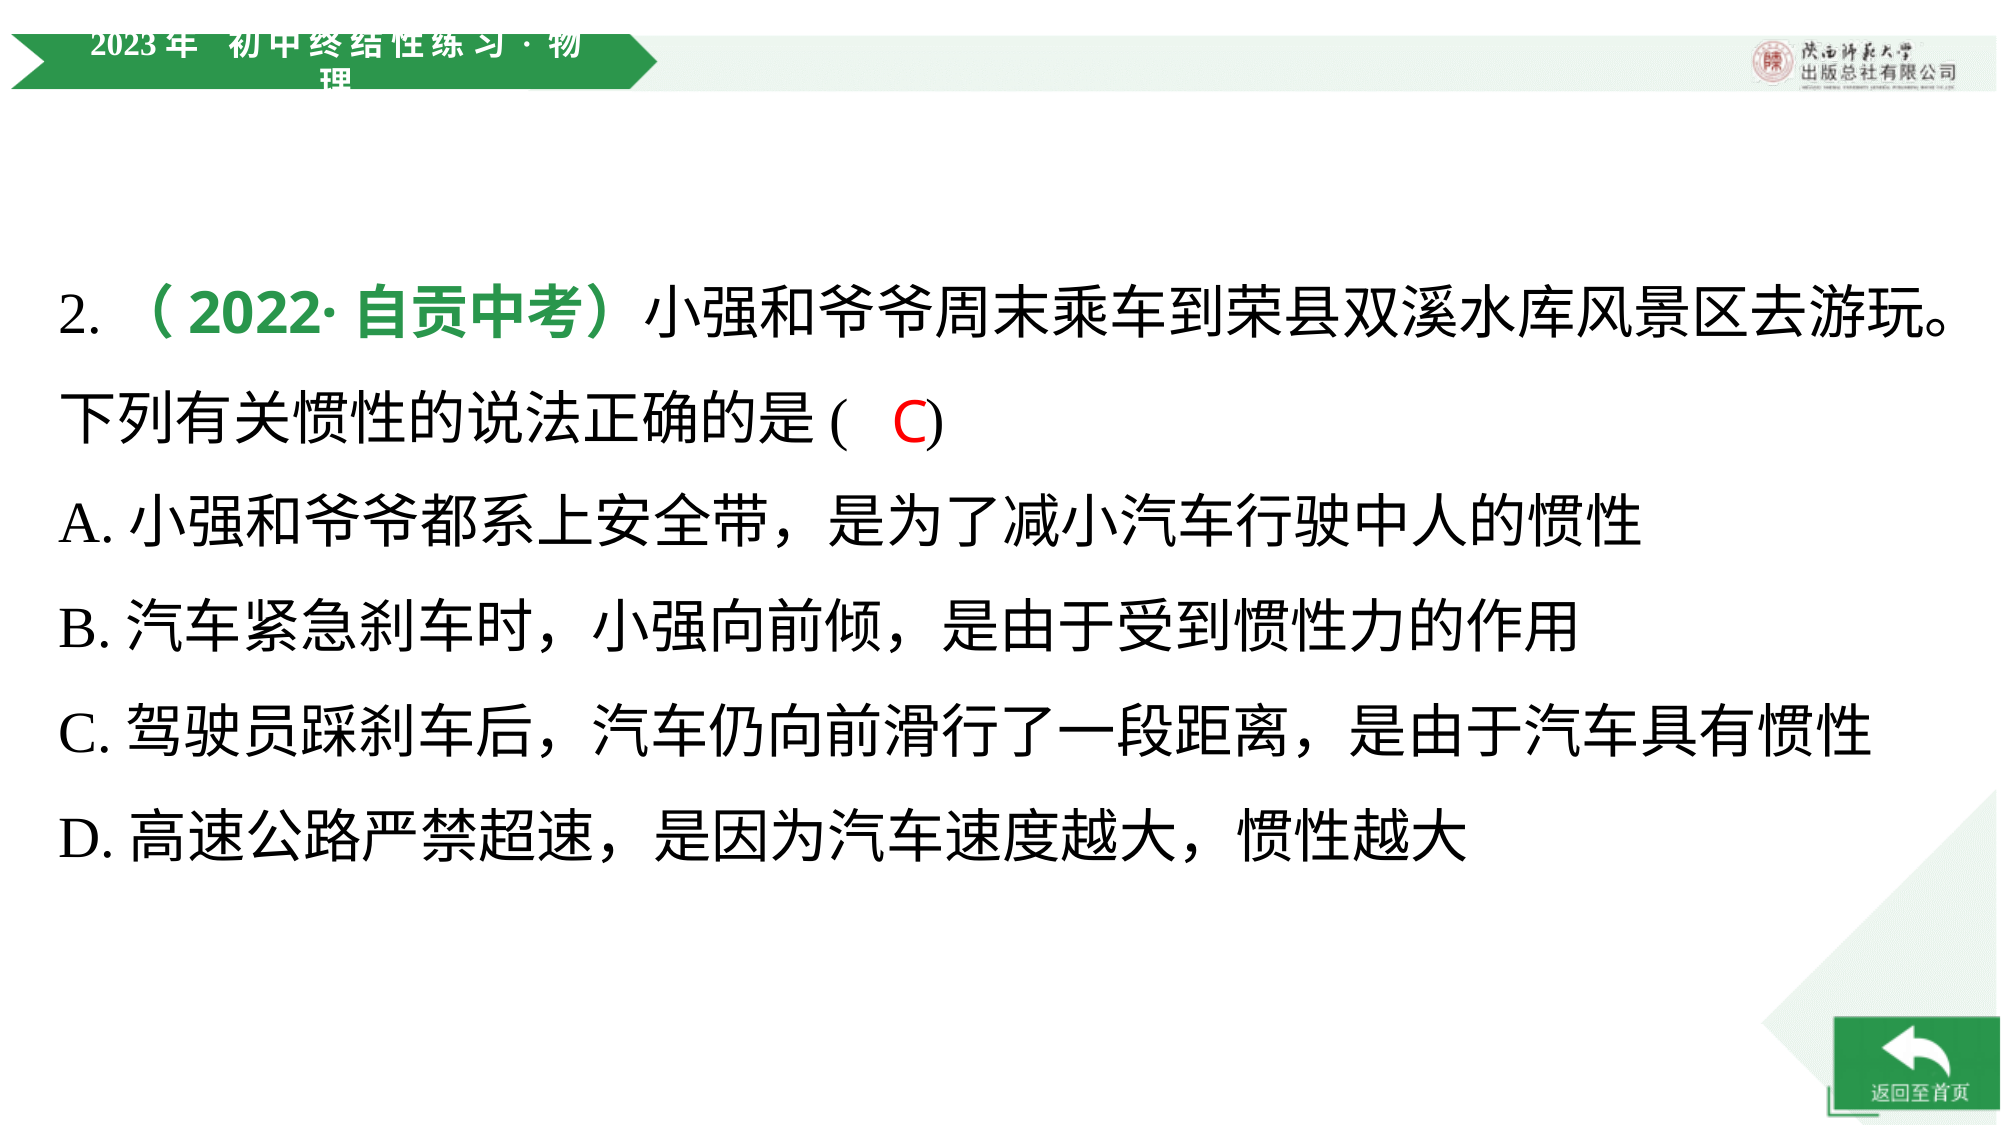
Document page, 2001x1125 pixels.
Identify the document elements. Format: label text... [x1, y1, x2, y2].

text_box A.小强和爷爷都系上安全带，是为了减小汽车行驶中人的惯性 B.汽车紧急刹车时，小强向前倾，是由于受到惯性力的作用 C.驾驶员踩刹车后，汽车仍向前滑行了一段距离，是由于汽车具有惯性 D.高速公路严禁超速，是因为汽车速度越大，惯性越大 [58, 449, 1941, 858]
text_box 2.（2022·自贡中考）小强和爷爷周末乘车到荣县双溪水库风景区去游玩。 下列有关惯性的说法正确的是( ) [58, 238, 1941, 437]
text_box C [883, 348, 936, 443]
picture [0, 0, 2001, 1125]
